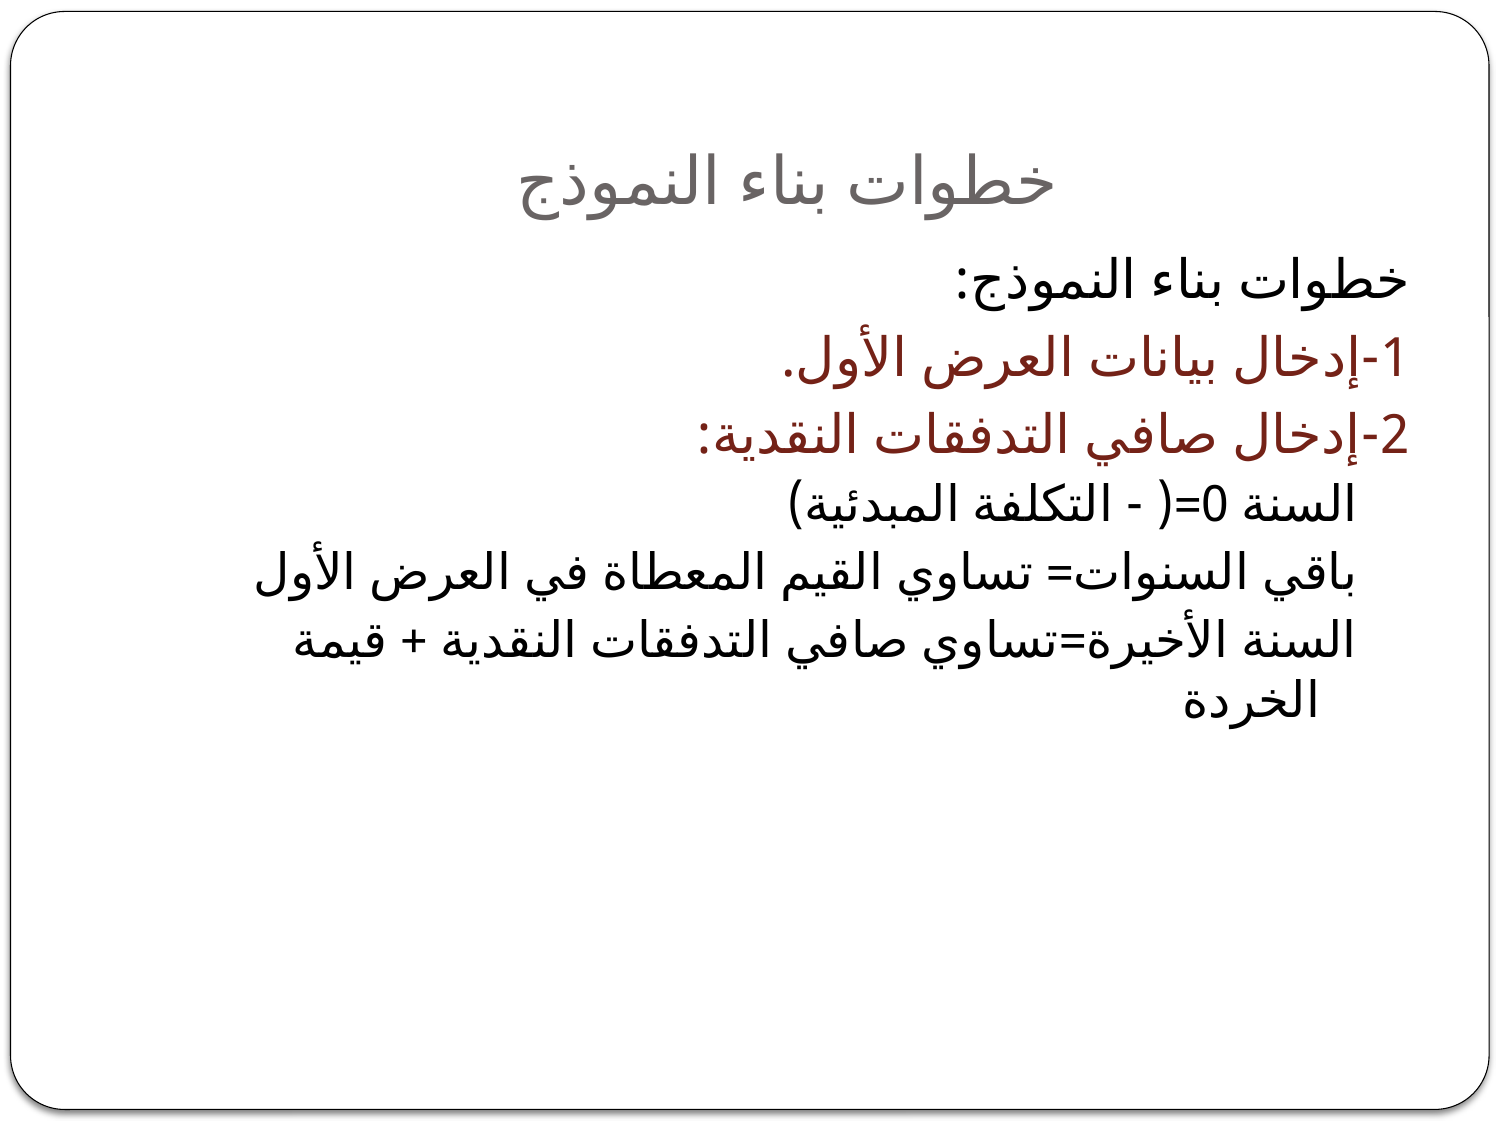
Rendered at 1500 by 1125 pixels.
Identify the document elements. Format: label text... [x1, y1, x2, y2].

title خطوات بناء النموذج [150, 45, 1425, 233]
list خطوات بناء النموذج: 1-إدخال بيانات العرض الأول. 2-إدخال صافي التدفقات النقدية: السنة 0=( - التكلفة المبدئية) باقي السنوات= تساوي القيم المعطاة في العرض الأول السنة الأخيرة=تساوي صافي التدفقات النقدية + قيمة الخردة [150, 237, 1425, 988]
